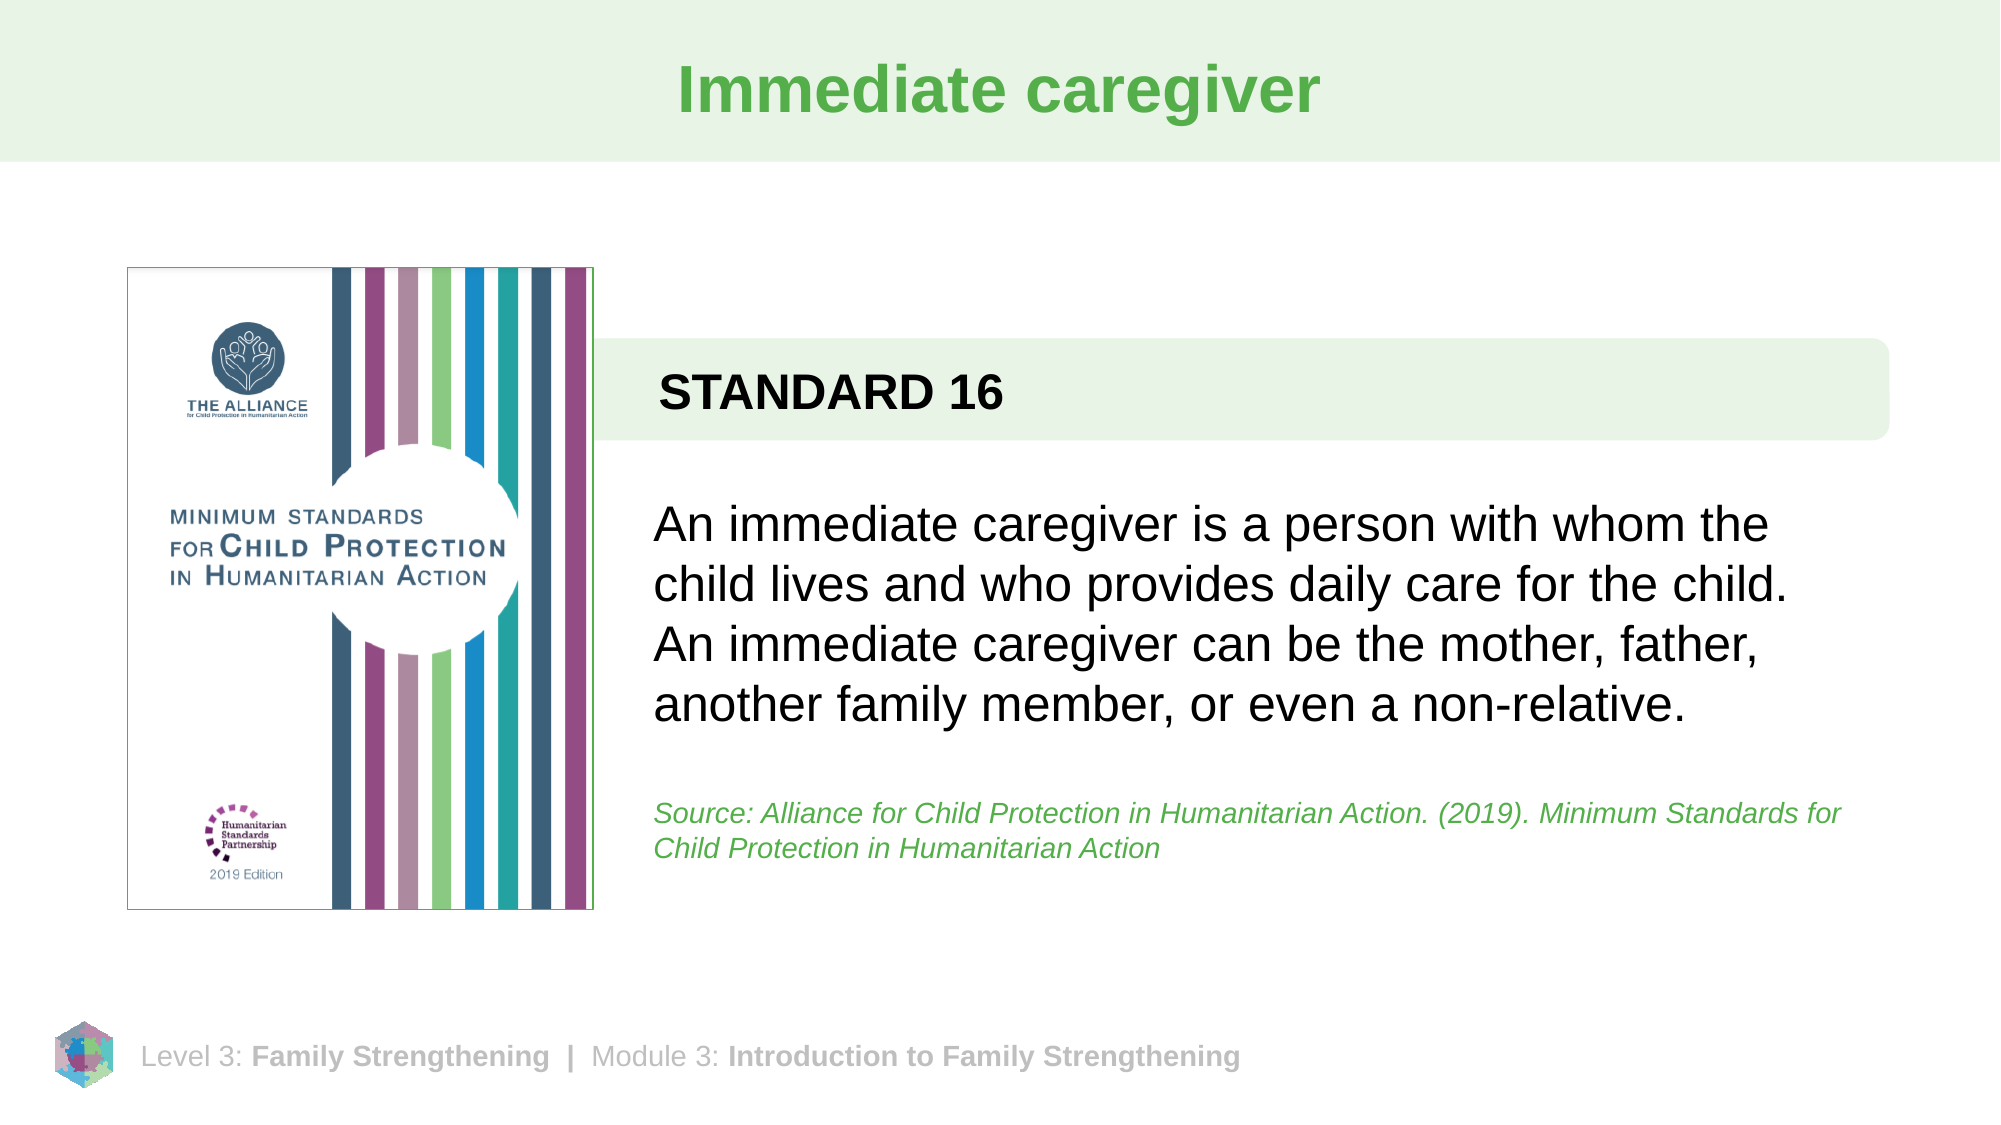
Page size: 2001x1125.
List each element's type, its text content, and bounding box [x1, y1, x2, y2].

text_box Source: Alliance for Child Protection in Humanitarian Action. (2019). Minimum Standards for Child Protection in Humanitarian Action [638, 786, 1861, 872]
picture [55, 1021, 113, 1088]
text_box An immediate caregiver is a person with whom the child lives and who provides daily care for the child. An immediate caregiver can be the mother, father, another family member, or even a non-relative. [638, 483, 1861, 739]
title Immediate caregiver [137, 19, 1863, 163]
picture [128, 268, 593, 909]
text_box STANDARD 16 [594, 337, 1891, 442]
